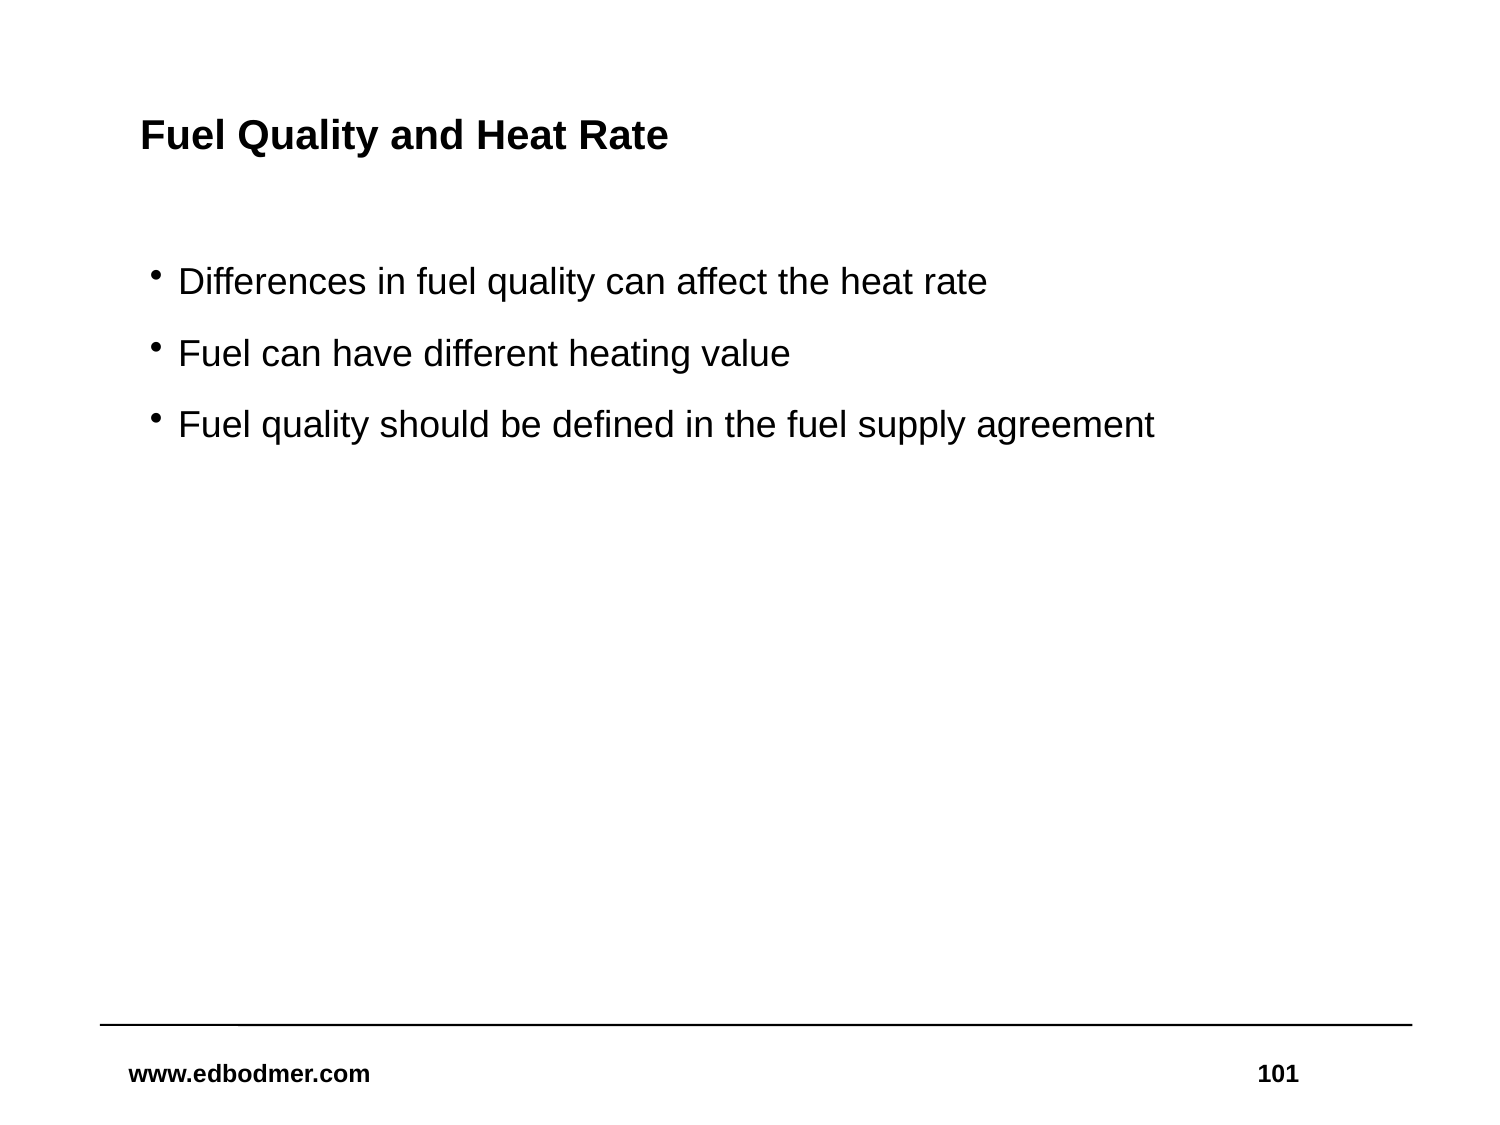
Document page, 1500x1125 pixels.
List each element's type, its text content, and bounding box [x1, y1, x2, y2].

list Differences in fuel quality can affect the heat rate Fuel can have different heating value Fuel quality should be defined in the fuel supply agreement [125, 249, 1375, 1000]
title Fuel Quality and Heat Rate [125, 99, 1288, 225]
